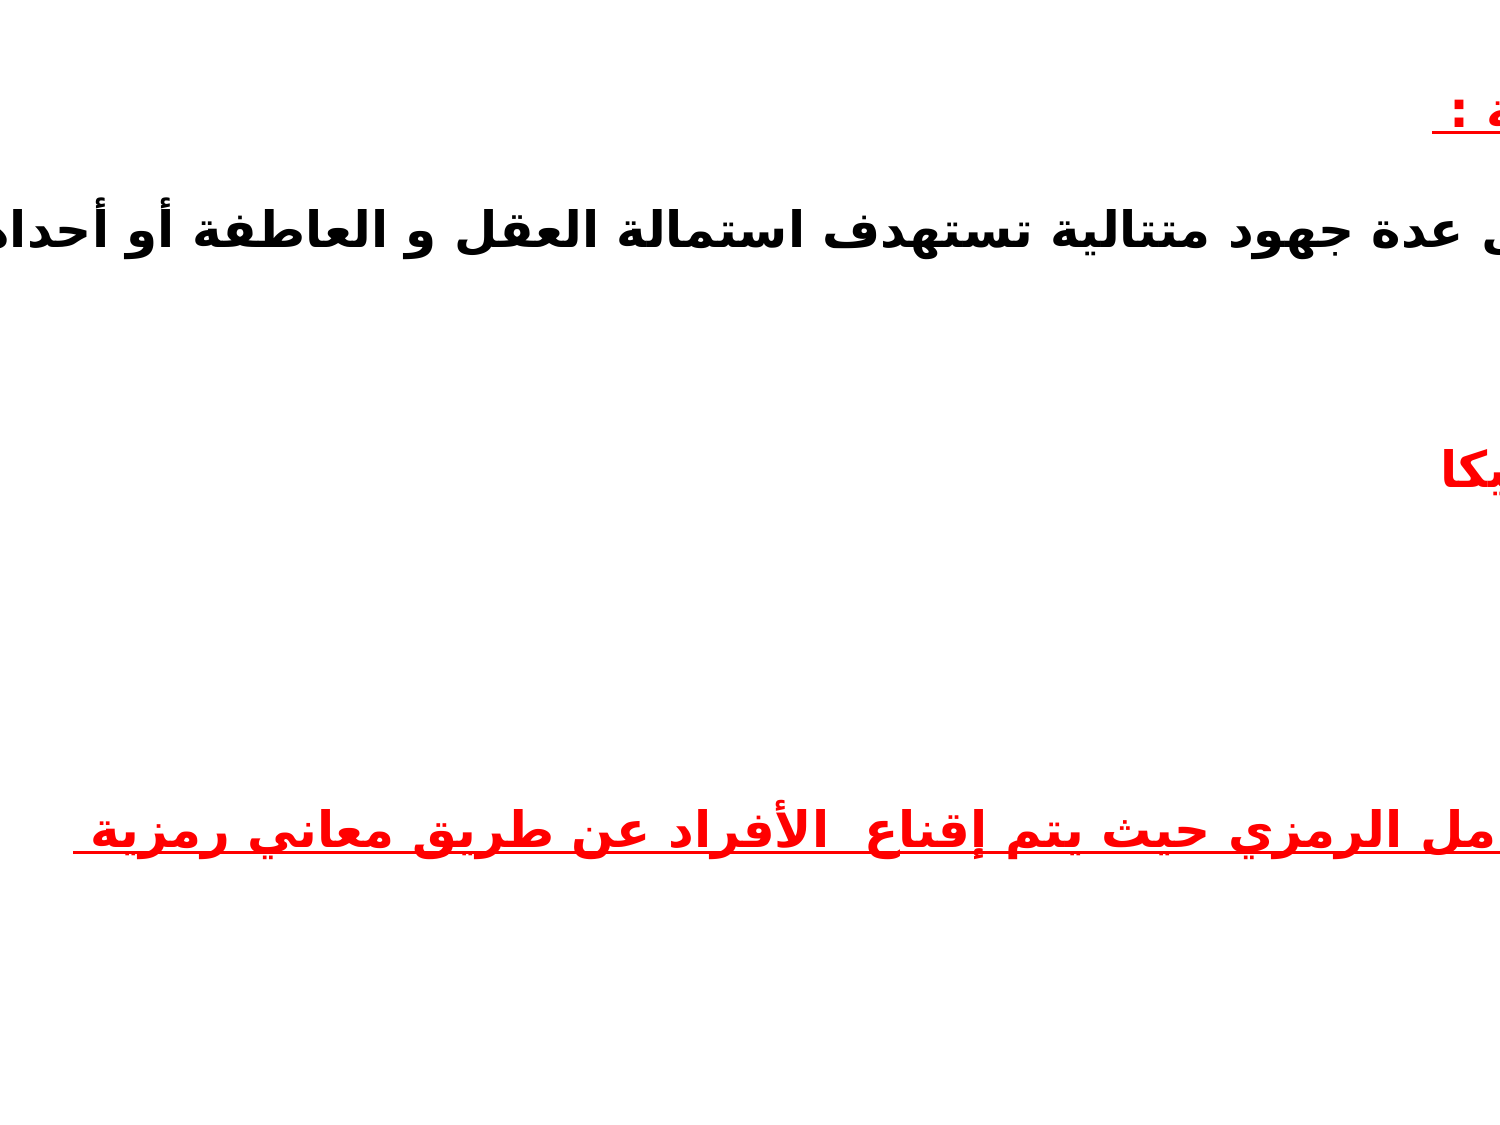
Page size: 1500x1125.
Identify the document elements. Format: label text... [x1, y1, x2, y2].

text_box طبيعة العملية الإقناعية : هي عملية تتم من خلال عدة جهود متتالية تستهدف استمالة العقل و العاطفة أو أحداهما لدى الفرد المستهلك بطريقة غير مباشرة . ِ الإقناع ليس فعلا ميكانيكا لذا لا بد من التخطيط المسبق يعتمد الإقناع على التعامل الرمزي حيث يتم إقناع الأفراد عن طريق معاني رمزية [0, 70, 1500, 985]
